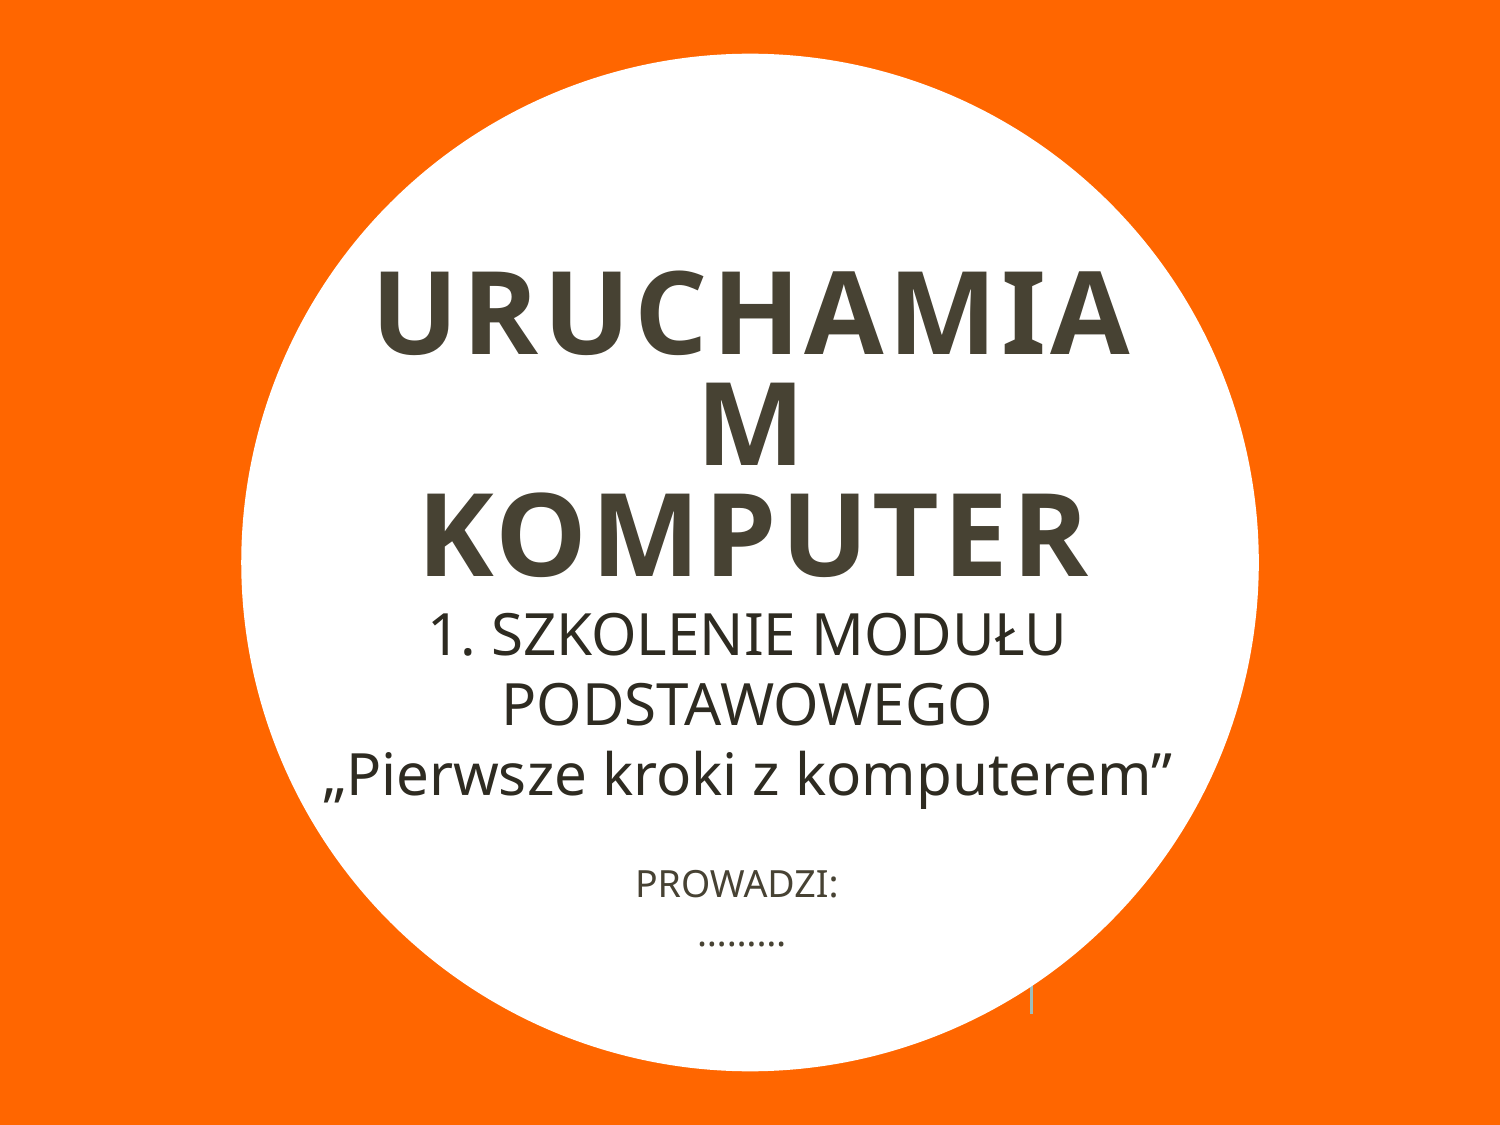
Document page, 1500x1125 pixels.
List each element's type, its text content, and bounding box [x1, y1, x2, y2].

title Uruchamiam komputer [335, 257, 1172, 608]
text_box 1. SZKOLENIE MODUŁU PODSTAWOWEGO „Pierwsze kroki z komputerem” [240, 638, 1255, 766]
subtitle PROWADZI: ……… [229, 801, 1255, 1013]
